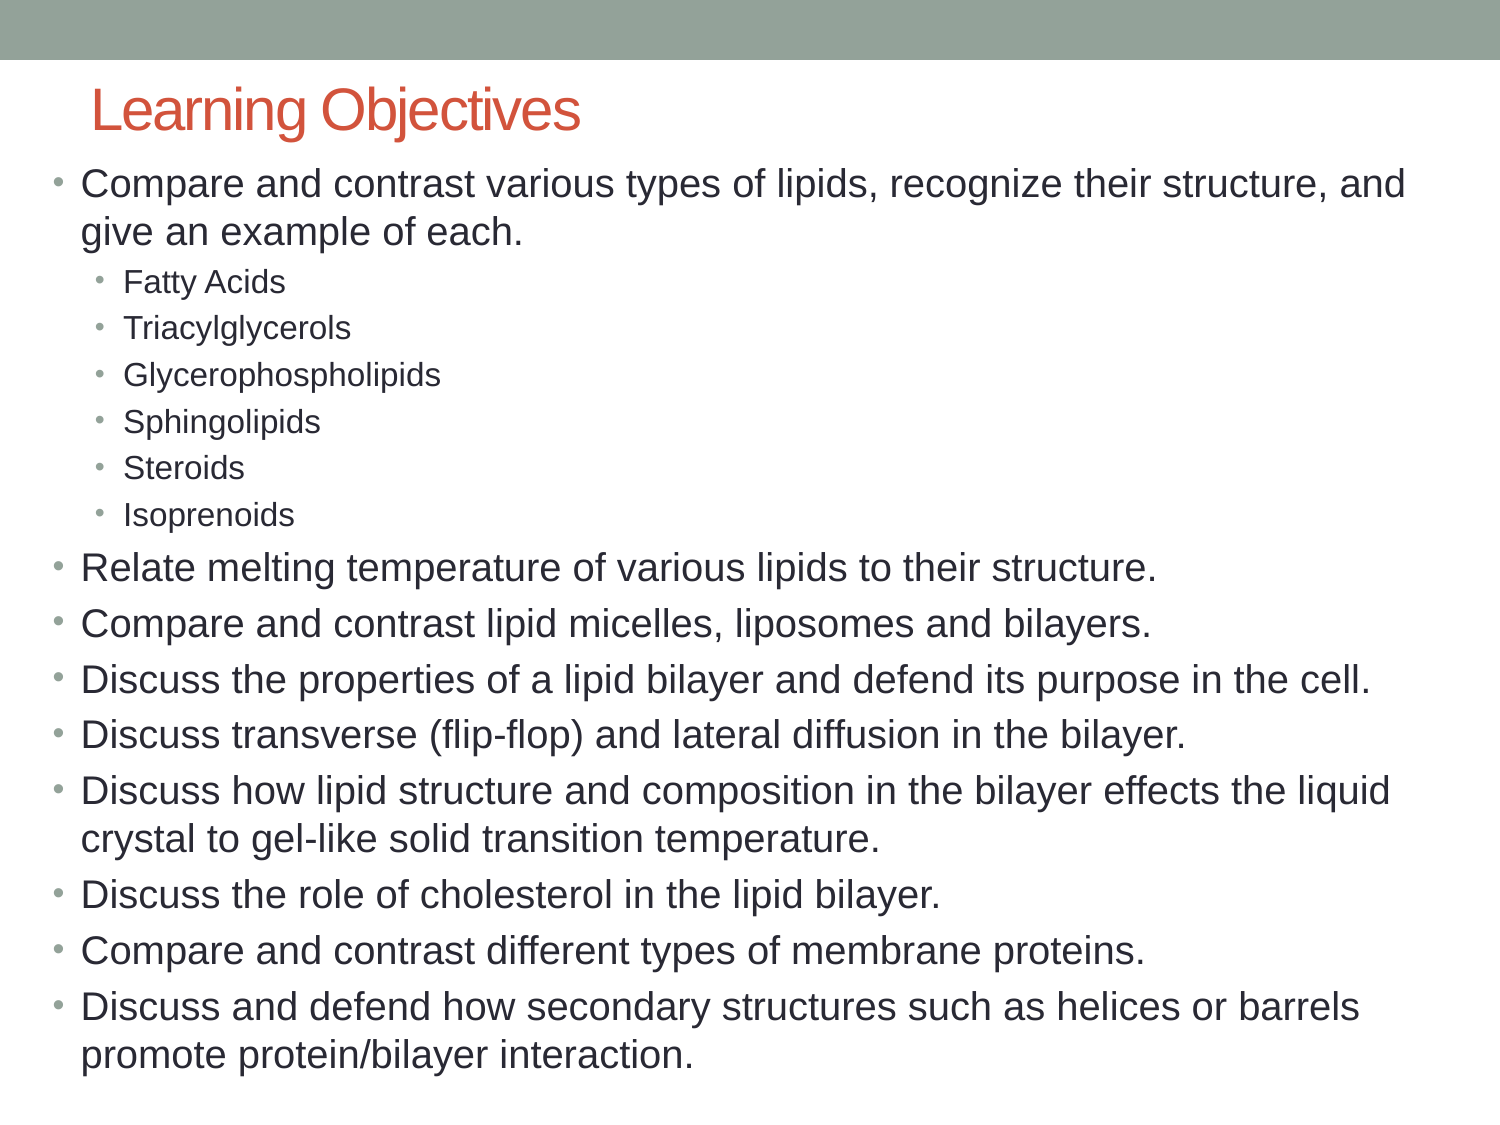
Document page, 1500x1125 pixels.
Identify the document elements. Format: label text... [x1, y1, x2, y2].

list Compare and contrast various types of lipids, recognize their structure, and give an example of each. Fatty Acids Triacylglycerols Glycerophospholipids Sphingolipids Steroids Isoprenoids Relate melting temperature of various lipids to their structure. Compare and contrast lipid micelles, liposomes and bilayers. Discuss the properties of a lipid bilayer and defend its purpose in the cell. Discuss transverse (flip-flop) and lateral diffusion in the bilayer. Discuss how lipid structure and composition in the bilayer effects the liquid crystal to gel-like solid transition temperature. Discuss the role of cholesterol in the lipid bilayer. Compare and contrast different types of membrane proteins. Discuss and defend how secondary structures such as helices or barrels promote protein/bilayer interaction. [37, 149, 1450, 1088]
title Learning Objectives [75, 62, 1425, 149]
